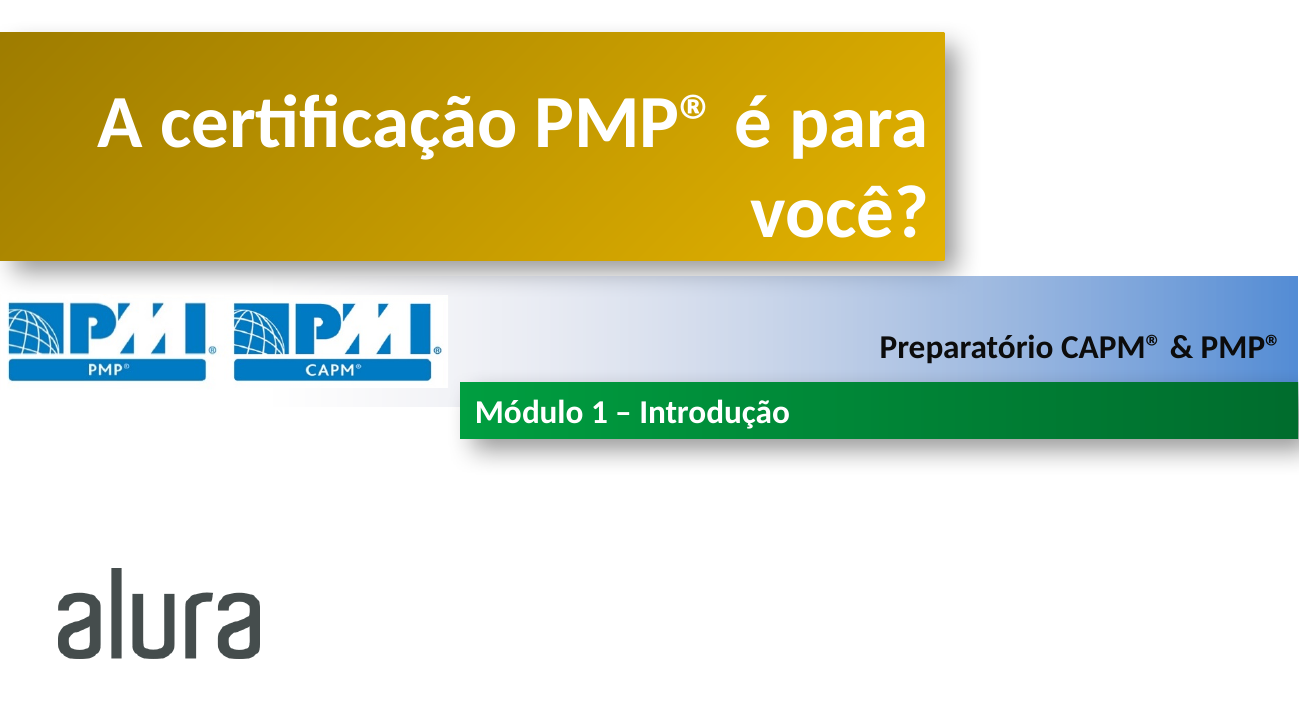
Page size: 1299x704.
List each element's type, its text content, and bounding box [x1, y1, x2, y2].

text_box [270, 374, 1298, 407]
text_box Preparatório CAPM® & PMP® [452, 317, 1298, 374]
picture [58, 568, 260, 660]
text_box [270, 276, 1298, 317]
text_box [0, 294, 449, 390]
text_box A certificação PMP® é para você? [0, 32, 945, 261]
text_box Módulo 1 – Introdução [460, 382, 1299, 439]
